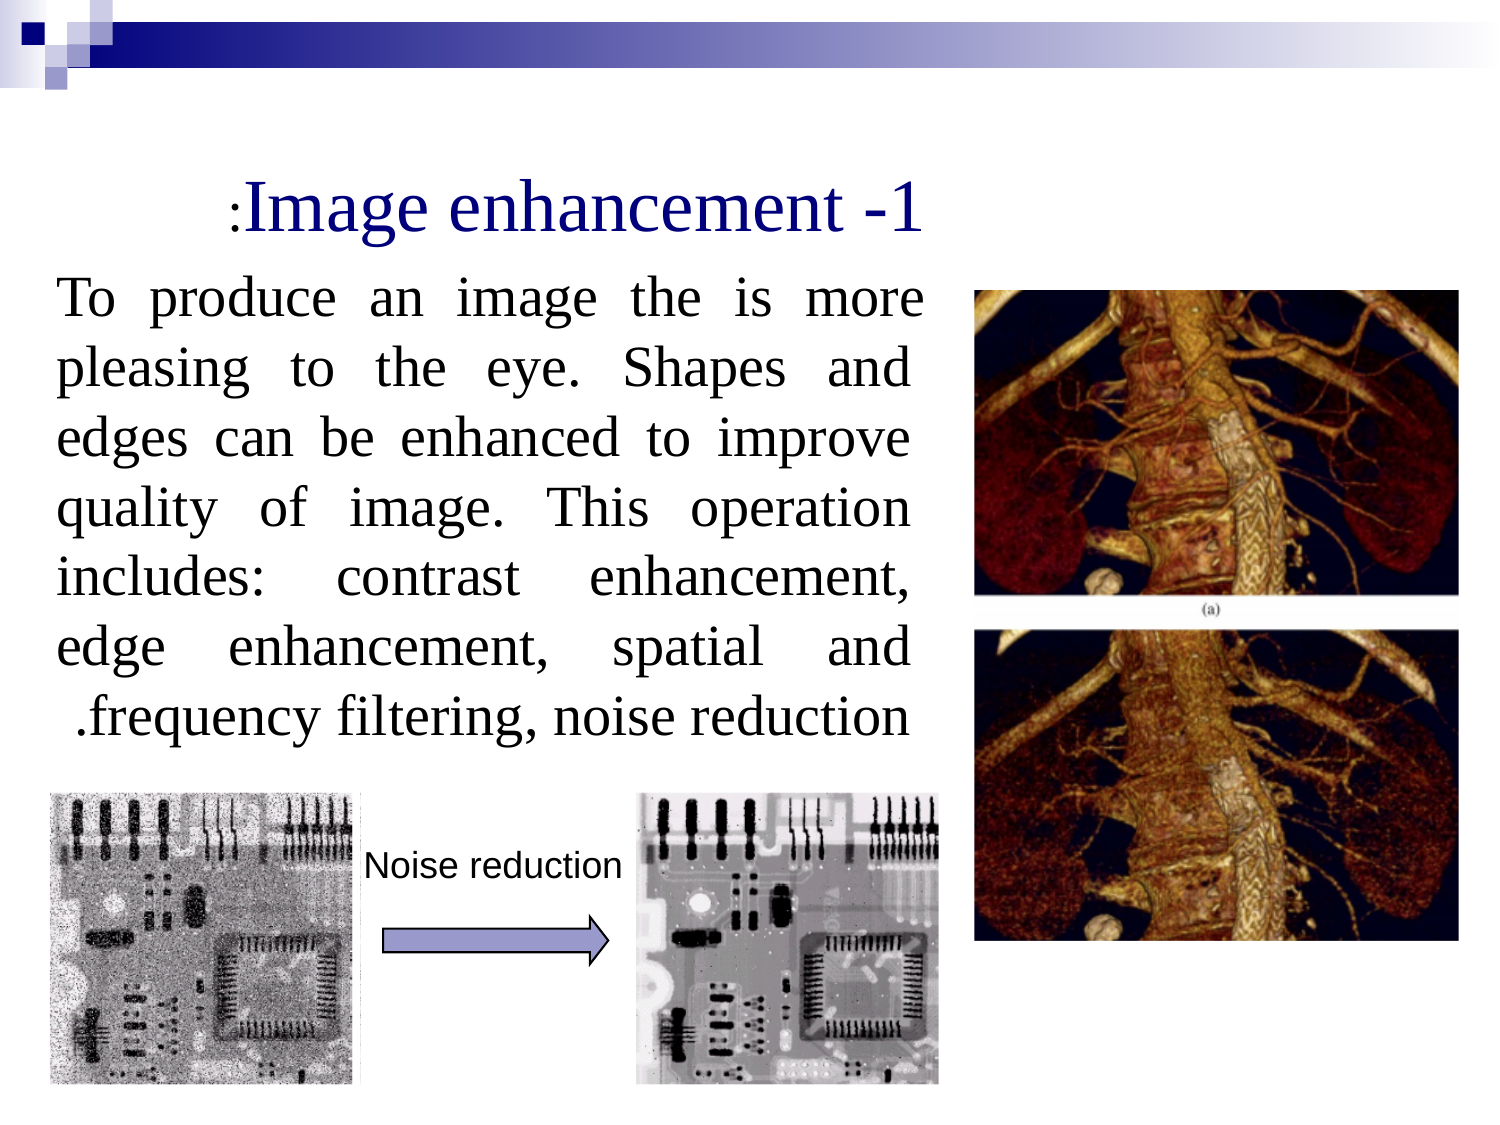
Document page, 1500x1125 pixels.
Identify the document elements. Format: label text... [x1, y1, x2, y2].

picture [41, 786, 361, 1095]
picture [631, 786, 948, 1095]
text_box [383, 916, 609, 965]
picture [974, 290, 1459, 941]
list 1- Image enhancement: To produce an image the is more pleasing to the eye. Shapes and edges can be enhanced to improve quality of image. This operation includes: contrast enhancement, edge enhancement, spatial and frequency filtering, noise reduction. [41, 148, 941, 834]
text_box Noise reduction [366, 834, 626, 894]
